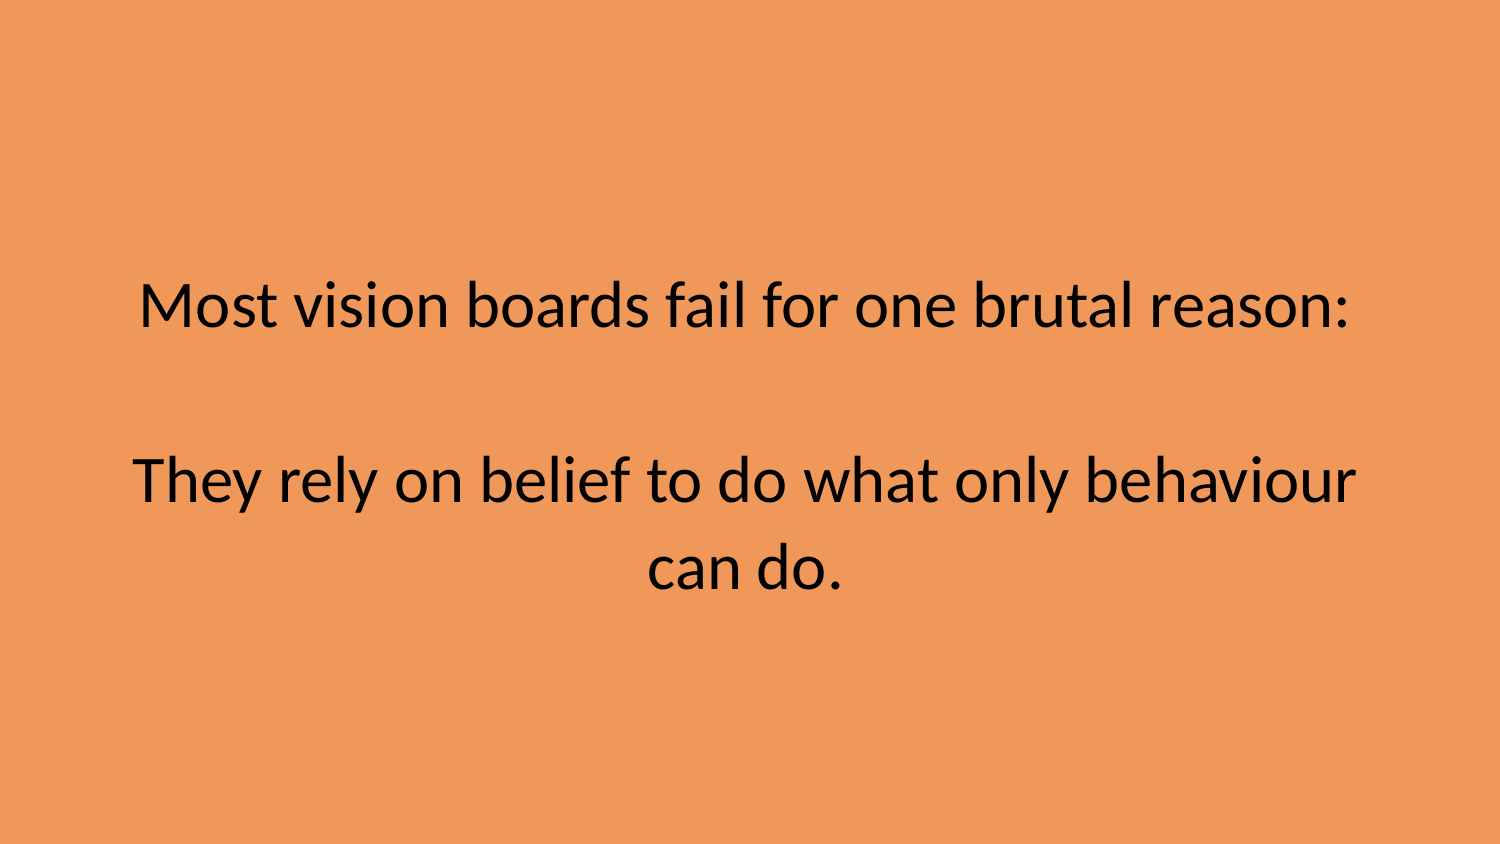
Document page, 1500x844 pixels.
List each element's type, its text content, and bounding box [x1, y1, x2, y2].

list Most vision boards fail for one brutal reason: They rely on belief to do what only behaviour can do. [75, 262, 1416, 404]
